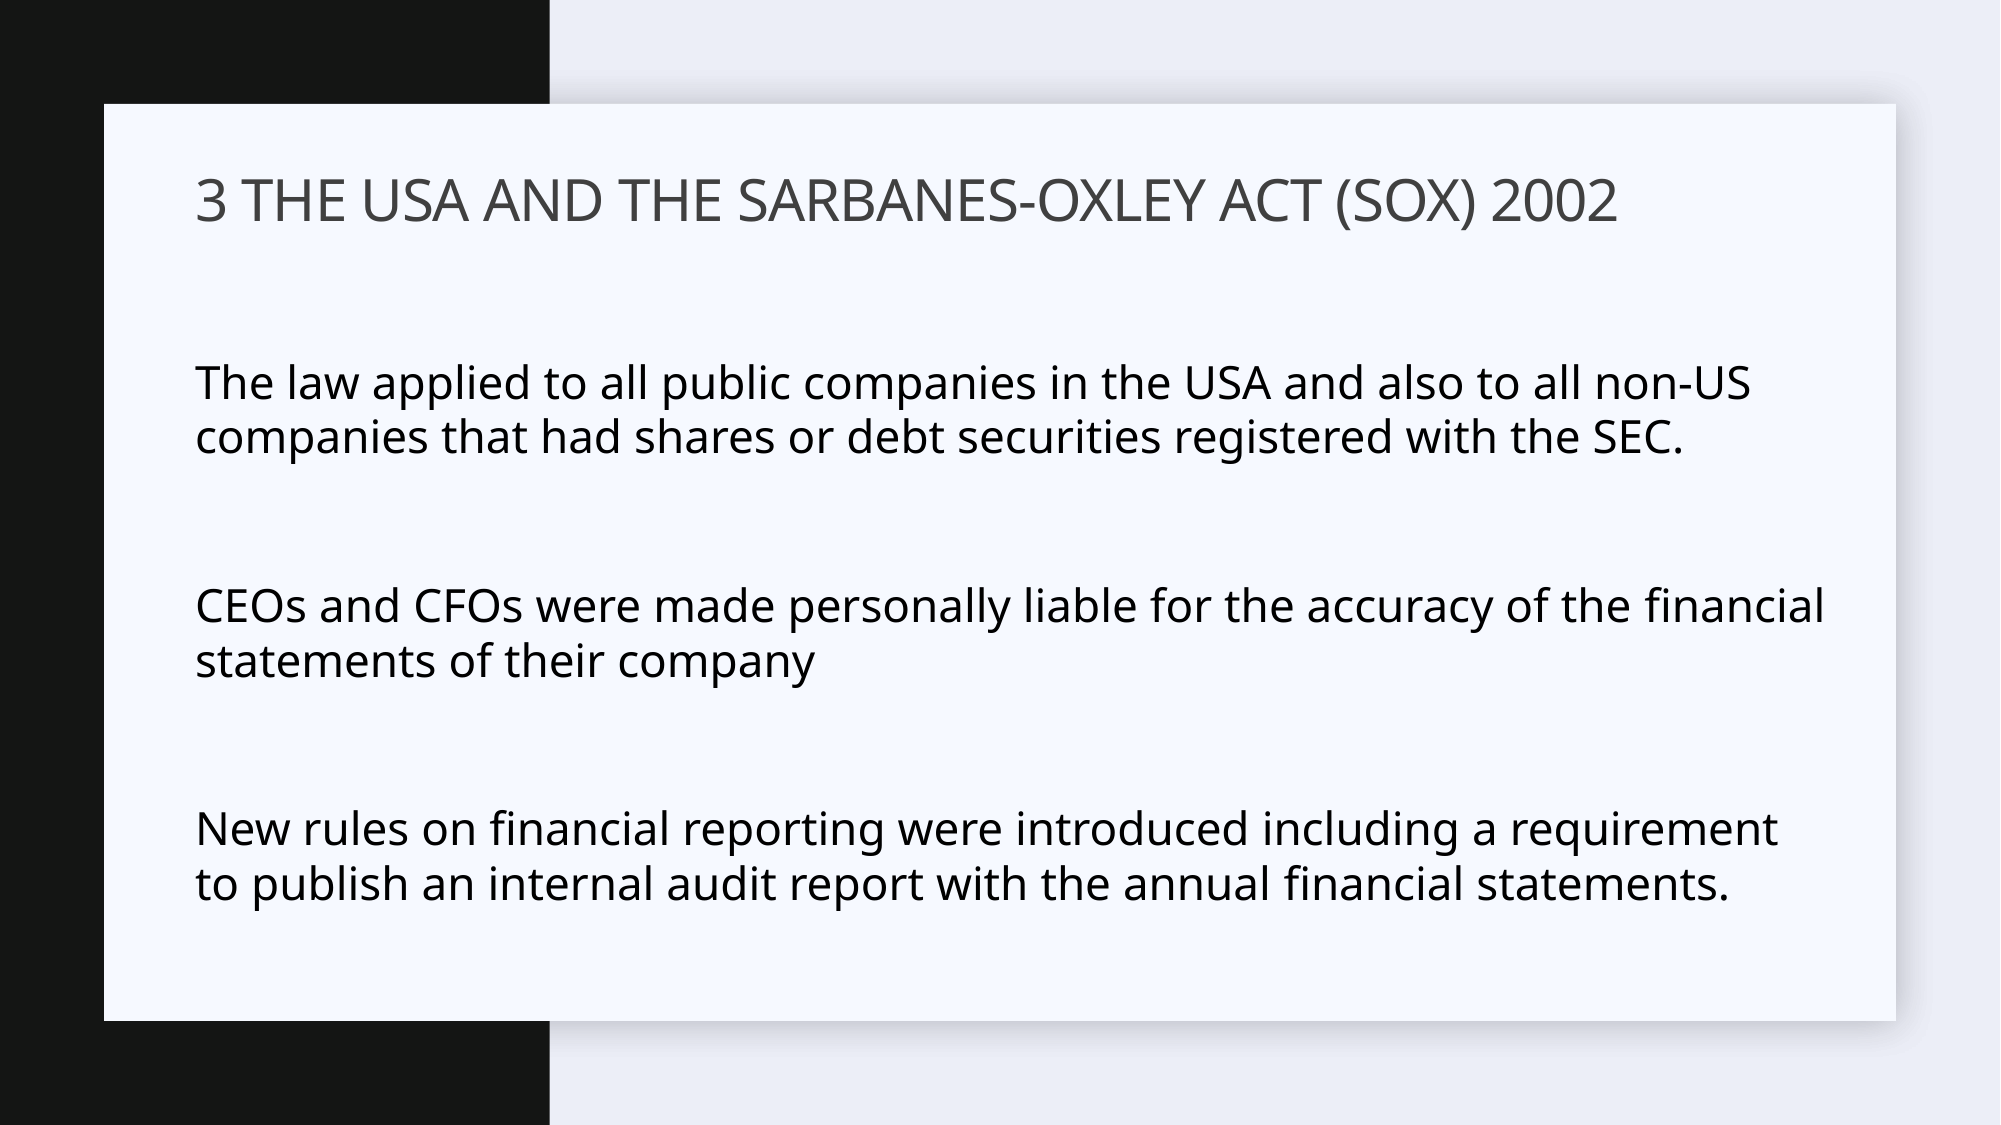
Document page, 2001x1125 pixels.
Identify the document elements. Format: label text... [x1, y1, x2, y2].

title 3 The USA and the Sarbanes-Oxley Act (SOX) 2002 [180, 154, 1830, 251]
list The law applied to all public companies in the USA and also to all non-US companies that had shares or debt securities registered with the SEC. CEOs and CFOs were made personally liable for the accuracy of the ﬁnancial statements of their company New rules on ﬁnancial reporting were introduced including a requirement to publish an internal audit report with the annual ﬁnancial statements. [180, 345, 1830, 963]
